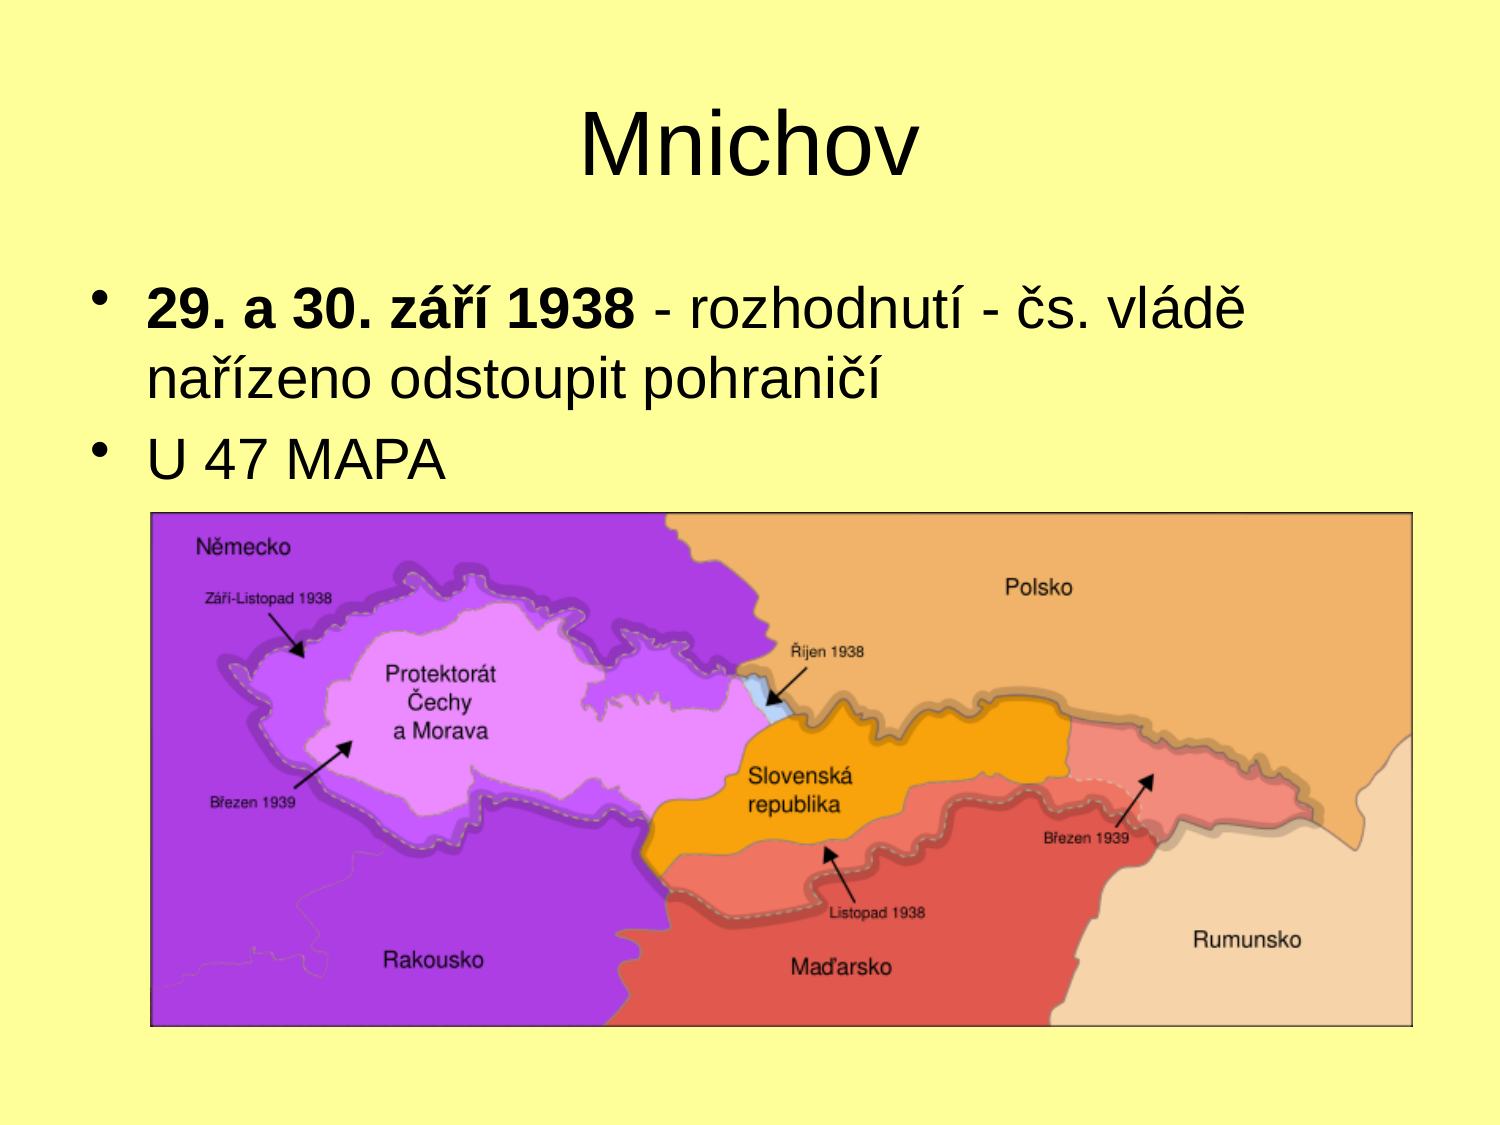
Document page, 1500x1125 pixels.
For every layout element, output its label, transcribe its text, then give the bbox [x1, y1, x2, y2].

title Mnichov [75, 45, 1425, 233]
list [149, 512, 1413, 1028]
list 29. a 30. září 1938 - rozhodnutí - čs. vládě nařízeno odstoupit pohraničí U 47 MAPA [75, 262, 1425, 622]
